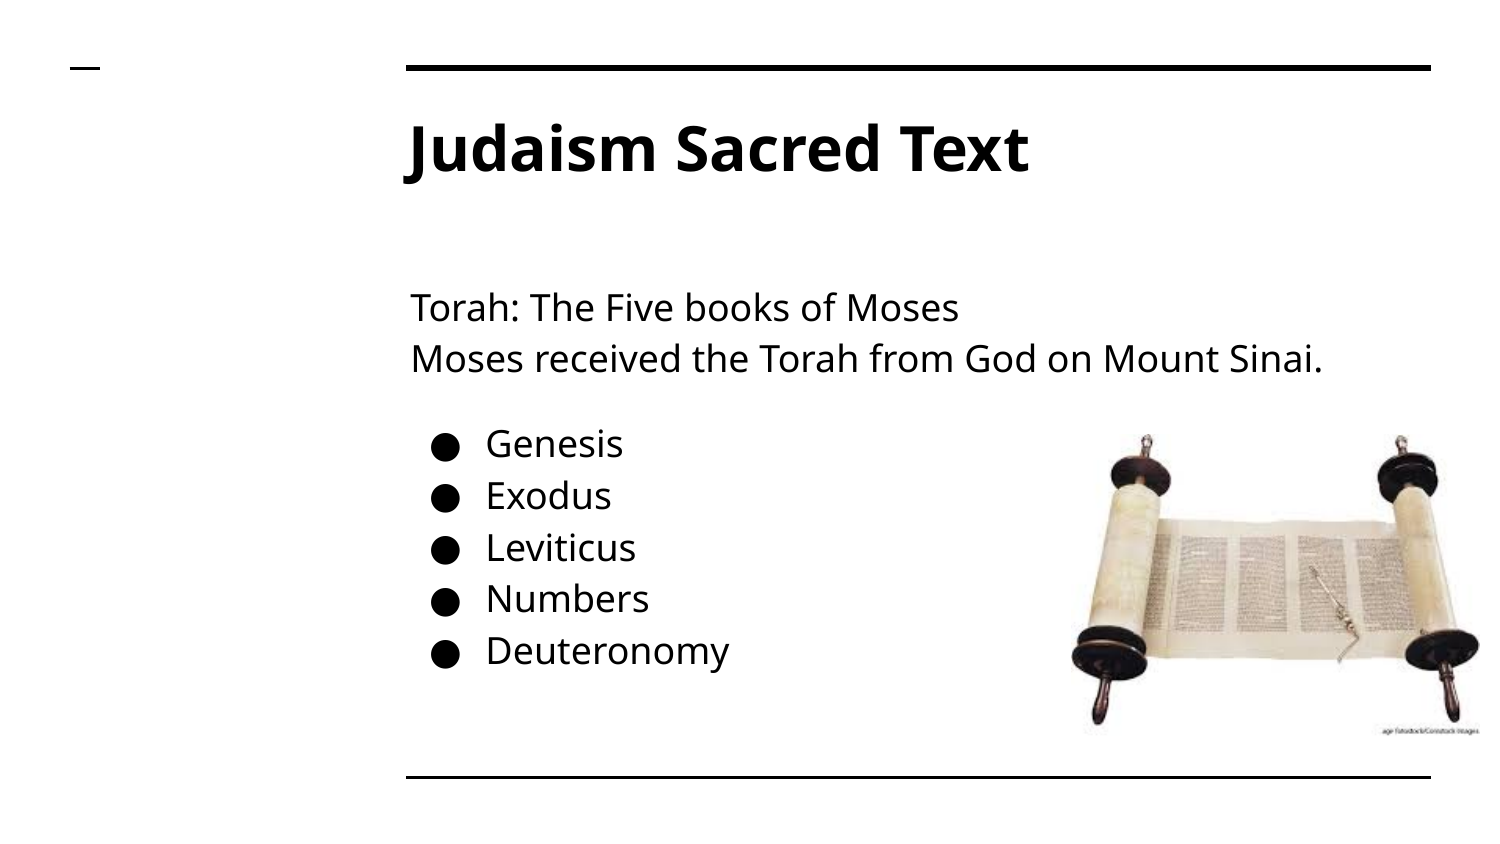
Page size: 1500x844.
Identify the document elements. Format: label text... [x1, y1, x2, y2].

title Judaism Sacred Text [393, 94, 1431, 199]
picture [1071, 434, 1480, 737]
list Torah: The Five books of Moses Moses received the Torah from God on Mount Sinai. Genesis Exodus Leviticus Numbers Deuteronomy [395, 261, 1433, 755]
